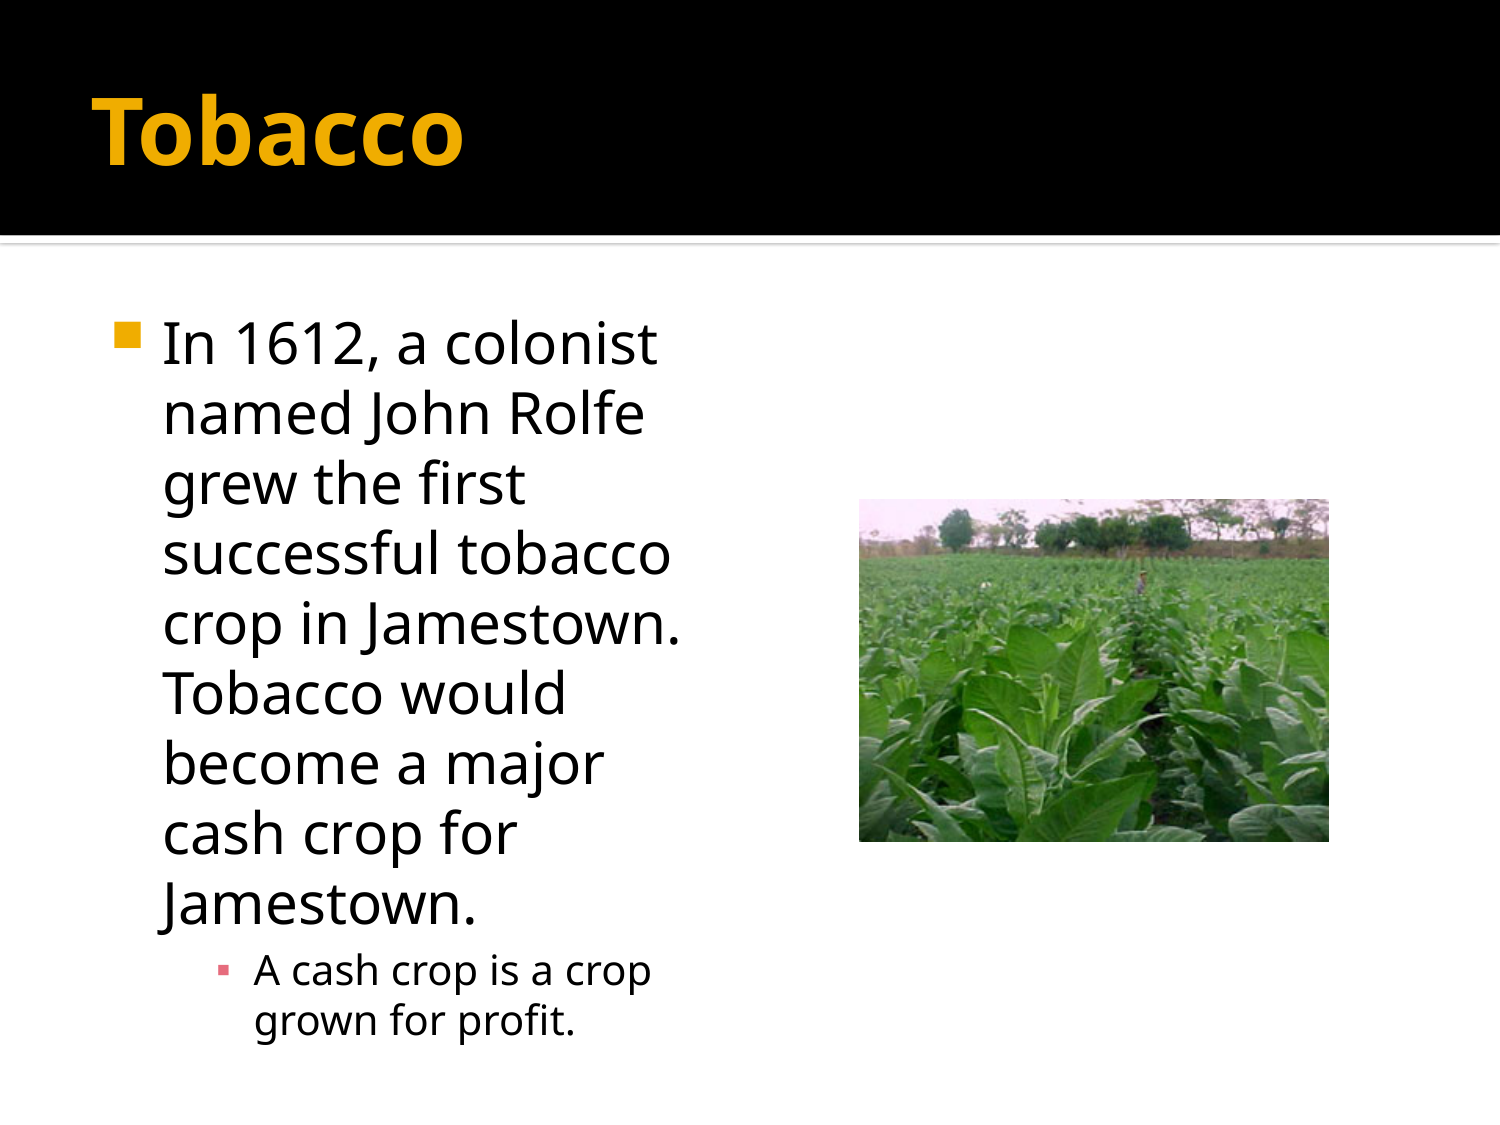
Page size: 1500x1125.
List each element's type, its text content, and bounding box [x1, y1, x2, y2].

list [859, 498, 1329, 842]
title Tobacco [75, 24, 1425, 231]
list In 1612, a colonist named John Rolfe grew the first successful tobacco crop in Jamestown. Tobacco would become a major cash crop for Jamestown. A cash crop is a crop grown for profit. [75, 291, 738, 1050]
